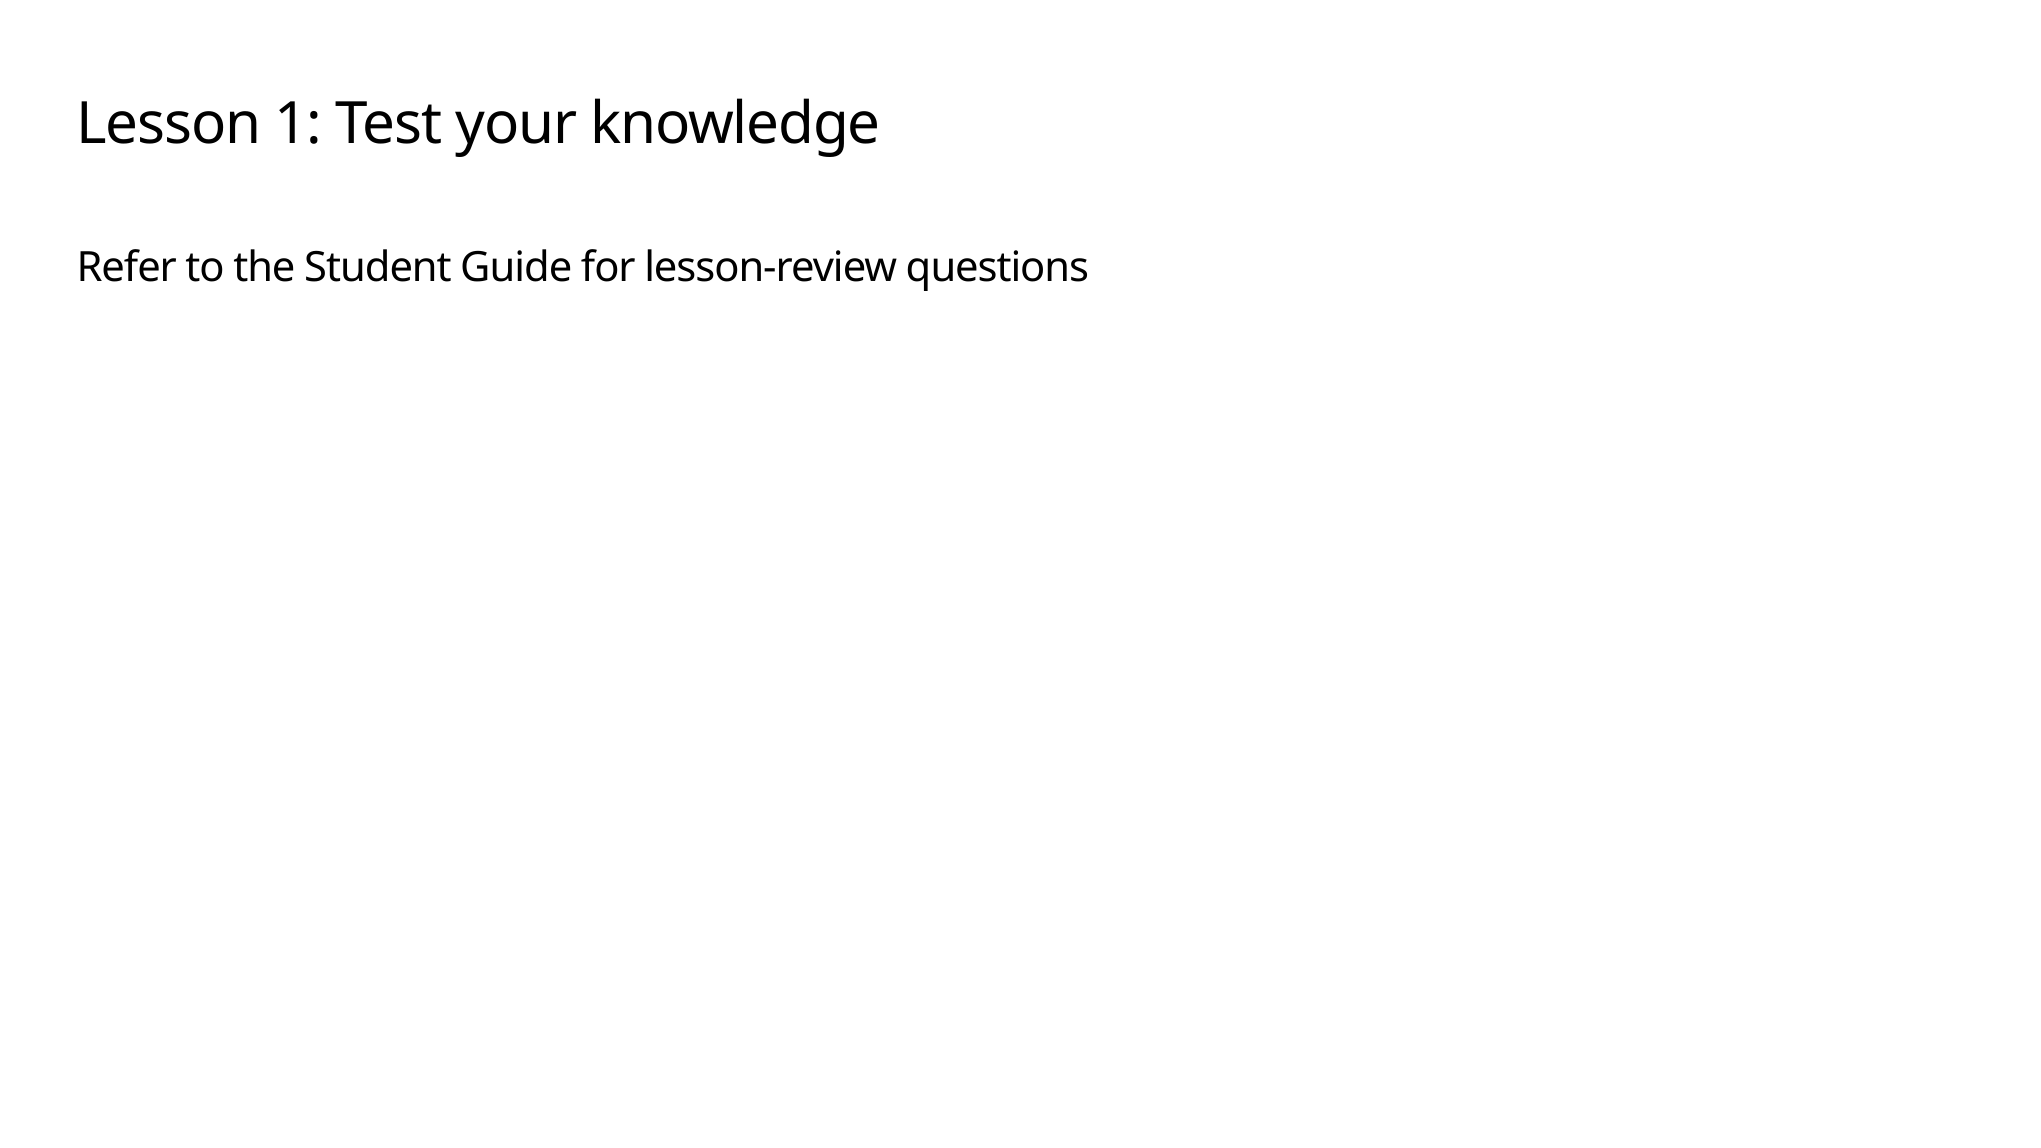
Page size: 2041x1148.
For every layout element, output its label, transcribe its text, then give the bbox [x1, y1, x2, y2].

title Lesson 1: Test your knowledge [76, 93, 1968, 161]
list Refer to the Student Guide for lesson-review questions [76, 240, 1968, 1074]
